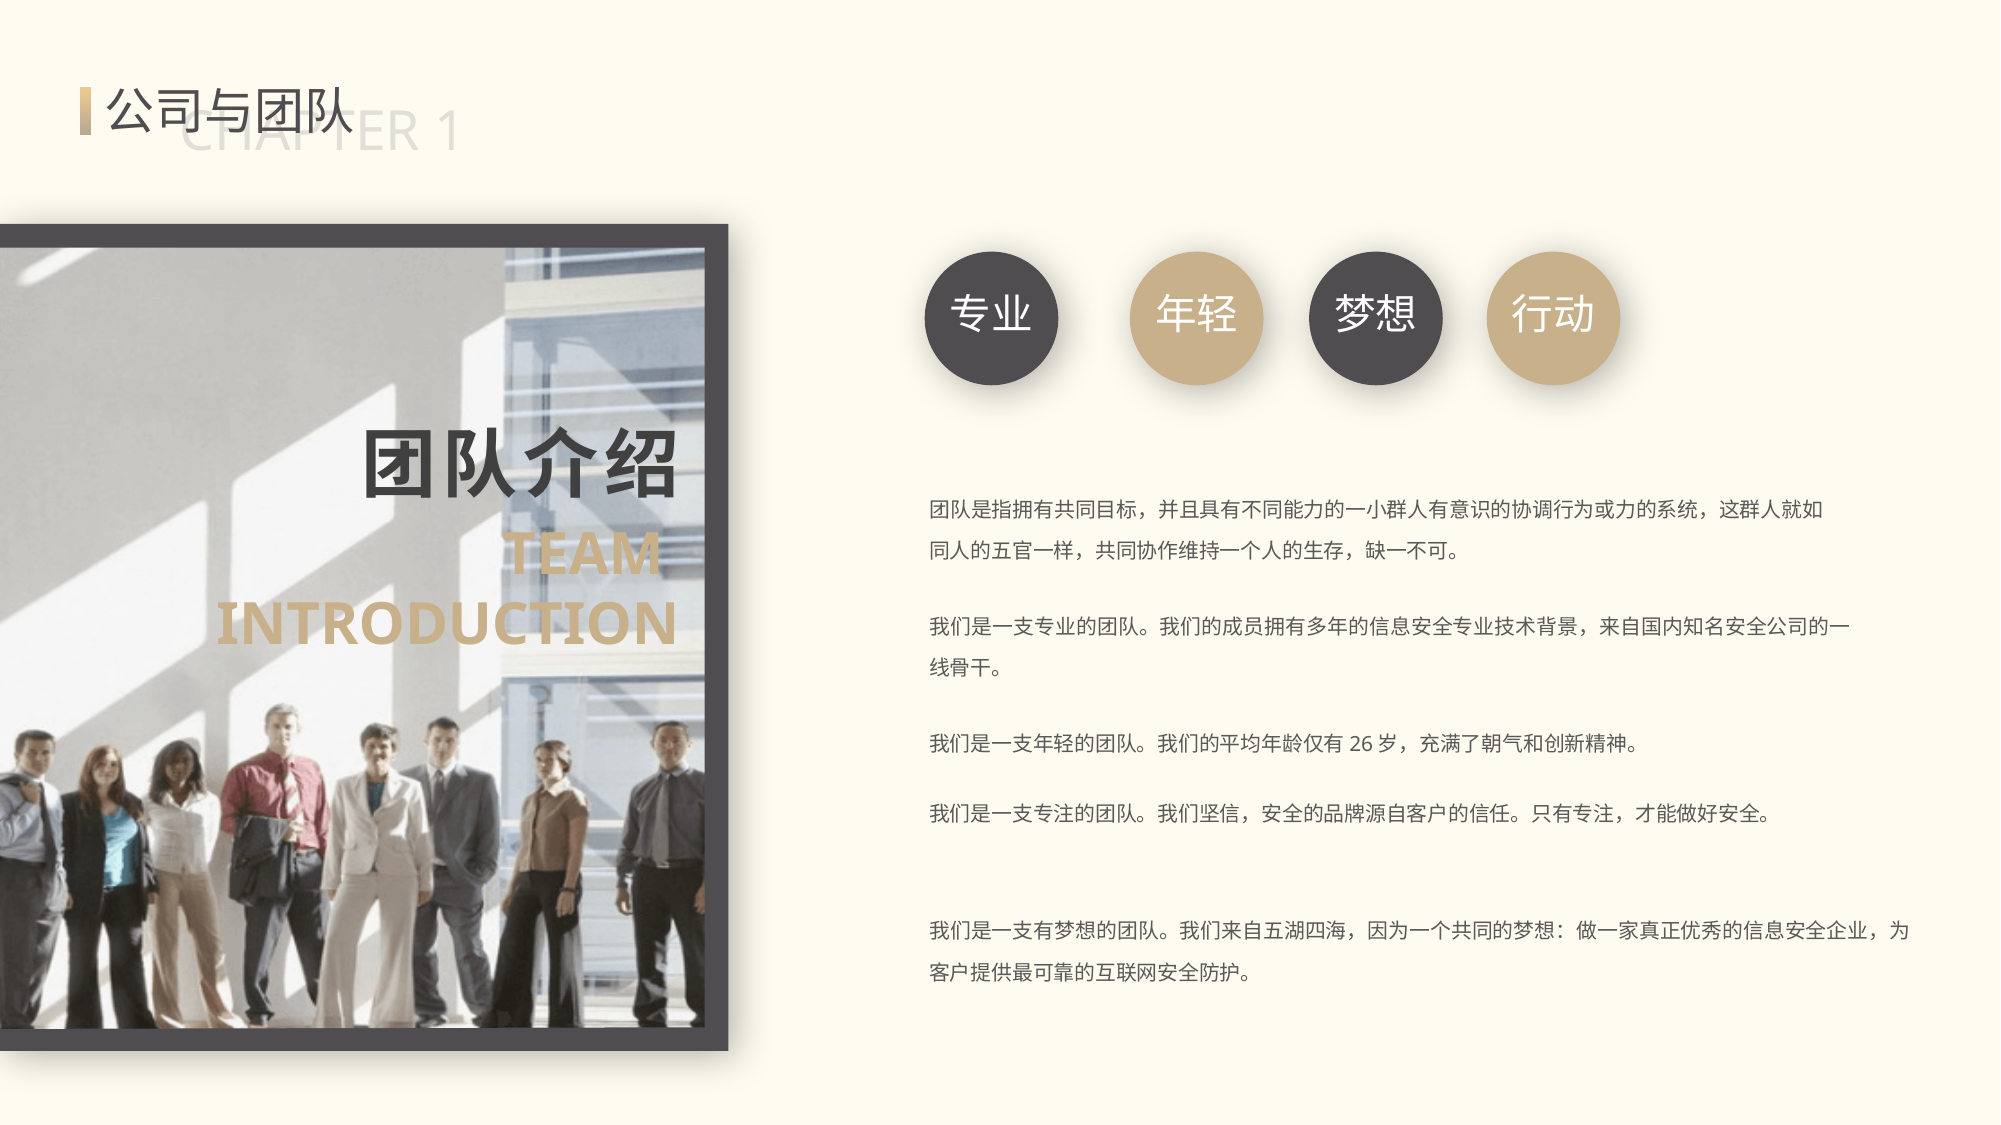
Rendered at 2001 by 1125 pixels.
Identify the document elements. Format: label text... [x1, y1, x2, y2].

text_box TEAM INTRODUCTION [0, 538, 679, 635]
text_box 我们是一支年轻的团队。我们的平均年龄仅有26岁，充满了朝气和创新精神。 [929, 713, 1774, 756]
picture [80, 87, 91, 136]
text_box 团队是指拥有共同目标，并且具有不同能力的一小群人有意识的协调行为或力的系统，这群人就如同人的五官一样，共同协作维持一个人的生存，缺一不可。 [929, 479, 1823, 564]
text_box 团队介绍 [361, 413, 812, 510]
text_box CHAPTER 1 [164, 87, 482, 170]
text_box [1264, 251, 1410, 386]
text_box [1090, 251, 1263, 386]
text_box [0, 245, 707, 1032]
text_box 我们是一支专注的团队。我们坚信，安全的品牌源自客户的信任。只有专注，才能做好安全。 [929, 783, 1886, 826]
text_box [1411, 251, 1696, 386]
text_box 我们是一支专业的团队。我们的成员拥有多年的信息安全专业技术背景，来自国内知名安全公司的一线骨干。 [929, 596, 1851, 681]
text_box 我们是一支有梦想的团队。我们来自五湖四海，因为一个共同的梦想：做一家真正优秀的信息安全企业，为客户提供最可靠的互联网安全防护。 [929, 900, 1910, 985]
text_box 公司与团队 [90, 72, 370, 147]
text_box [0, 222, 730, 413]
text_box [0, 510, 730, 1053]
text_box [876, 251, 1089, 386]
